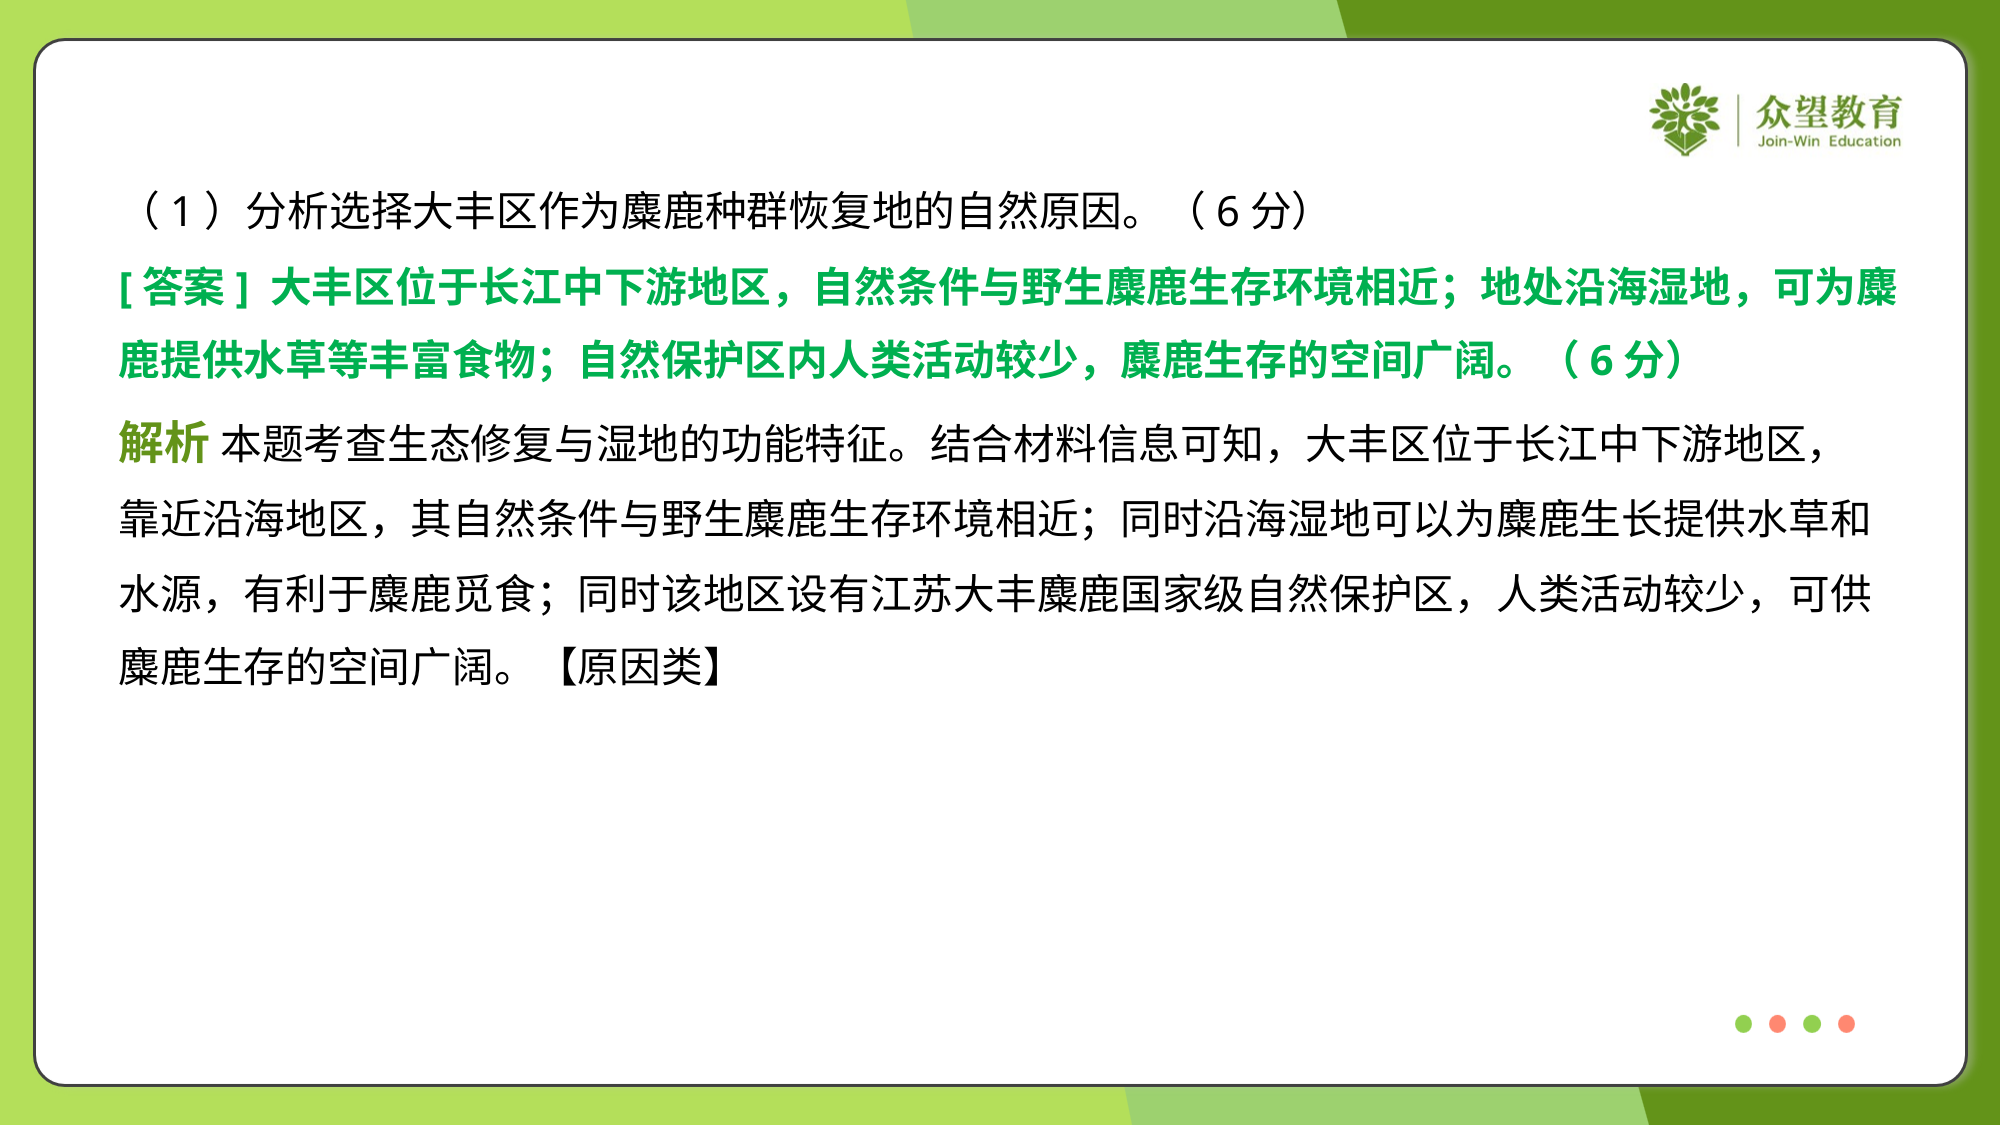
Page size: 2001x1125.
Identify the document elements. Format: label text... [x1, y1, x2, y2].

text_box [答案] 大丰区位于长江中下游地区，自然条件与野生麋鹿生存环境相近；地处沿海湿地，可为麋 鹿提供水草等丰富食物；自然保护区内人类活动较少，麋鹿生存的空间广阔。（6分） [118, 235, 1883, 376]
text_box （1）分析选择大丰区作为麋鹿种群恢复地的自然原因。（6分） [118, 159, 1883, 227]
picture [0, 0, 2000, 1125]
text_box 解析 本题考查生态修复与湿地的功能特征。结合材料信息可知，大丰区位于长江中下游地区， 靠近沿海地区，其自然条件与野生麋鹿生存环境相近；同时沿海湿地可以为麋鹿生长提供水草和 水源，有利于麋鹿觅食；同时该地区设有江苏大丰麋鹿国家级自然保护区，人类活动较少，可供 麋鹿生存的空间广阔。【原因类】 [118, 391, 1883, 684]
